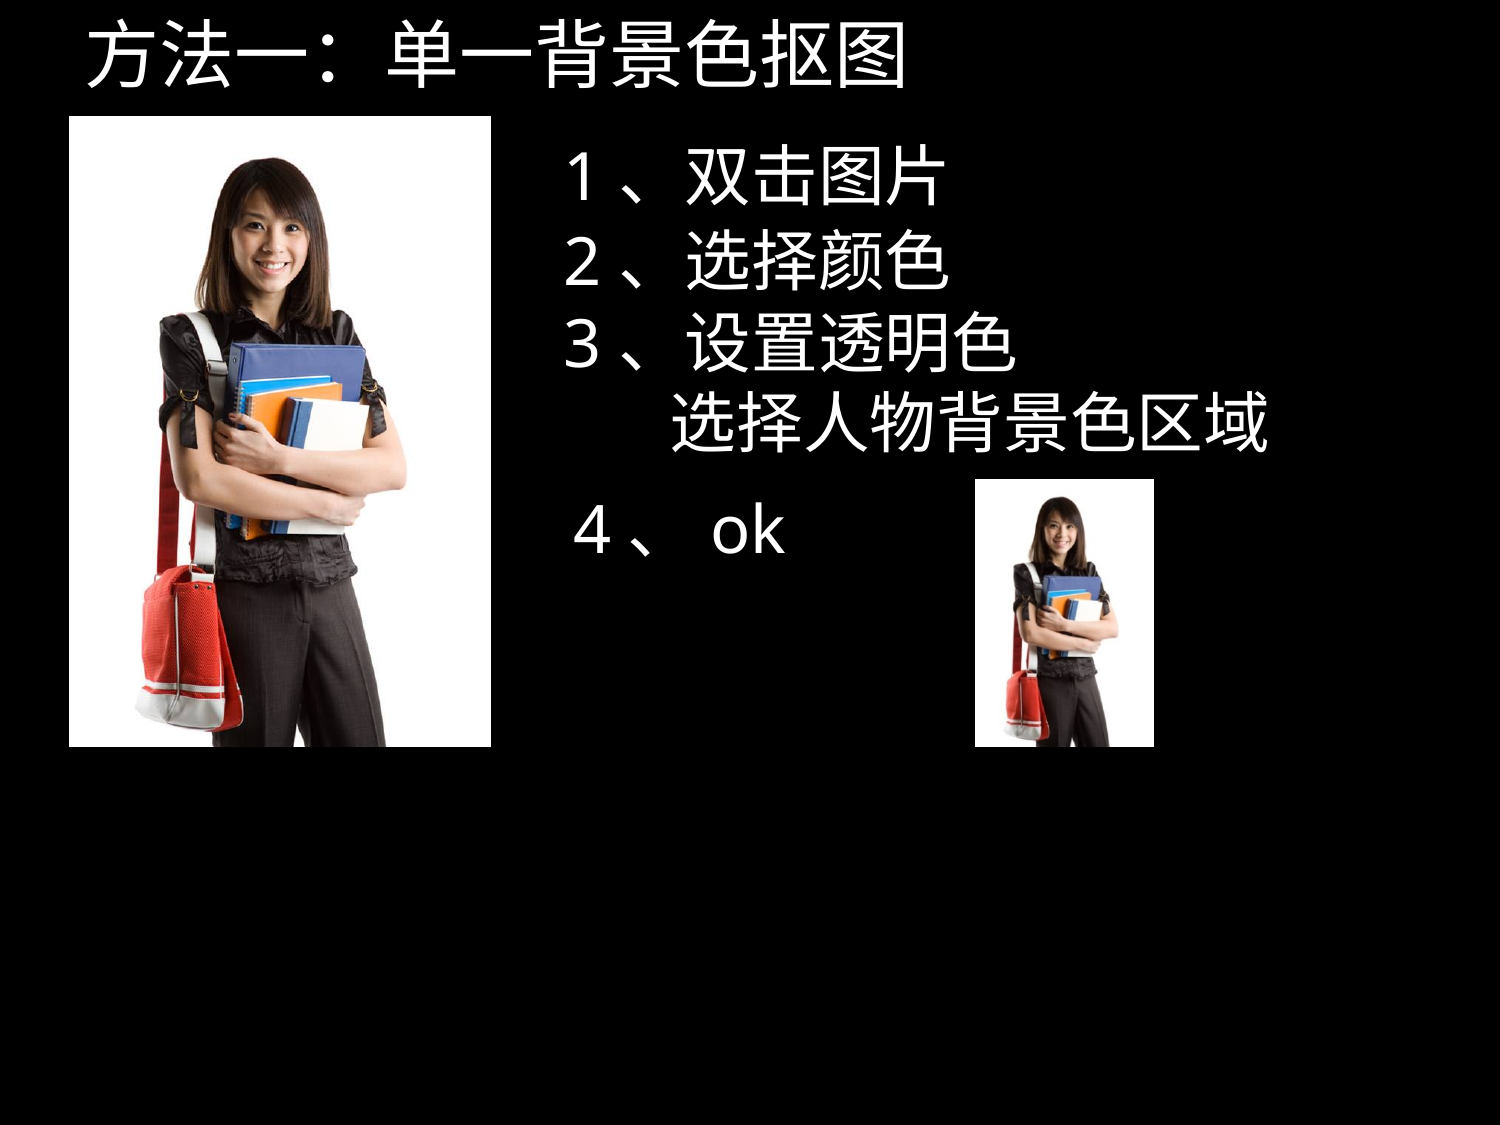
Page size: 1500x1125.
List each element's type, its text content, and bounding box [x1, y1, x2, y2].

picture [69, 116, 491, 748]
text_box 4、ok [559, 479, 890, 575]
text_box 方法一：单一背景色抠图 [69, 0, 1046, 105]
picture [975, 479, 1154, 748]
text_box 1、双击图片 [549, 125, 1081, 211]
text_box 2、选择颜色 [549, 211, 1164, 293]
text_box 3、设置透明色 选择人物背景色区域 [549, 293, 1383, 469]
